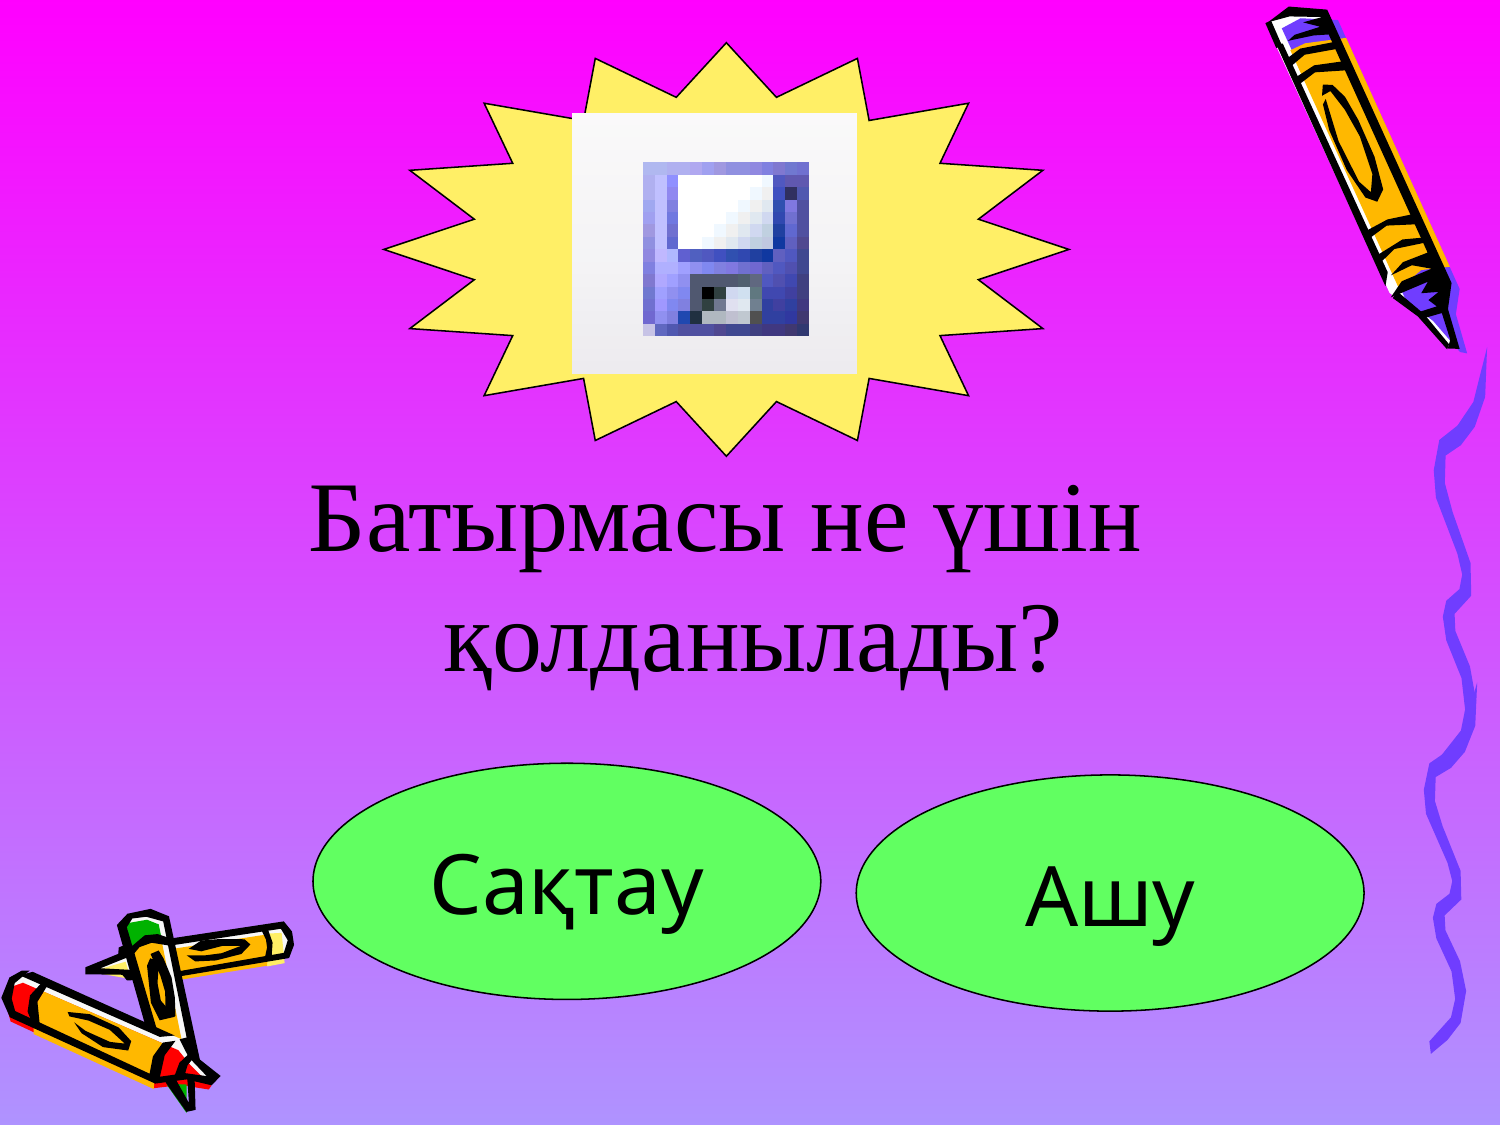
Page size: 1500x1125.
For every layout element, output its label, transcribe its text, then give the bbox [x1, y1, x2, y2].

picture [572, 113, 857, 374]
text_box Ашу [856, 774, 1365, 1012]
text_box [584, 42, 1069, 457]
list Батырмасы не үшін қолданылады? [64, 444, 1387, 672]
text_box Сақтау [312, 763, 821, 1000]
text_box [383, 103, 572, 396]
